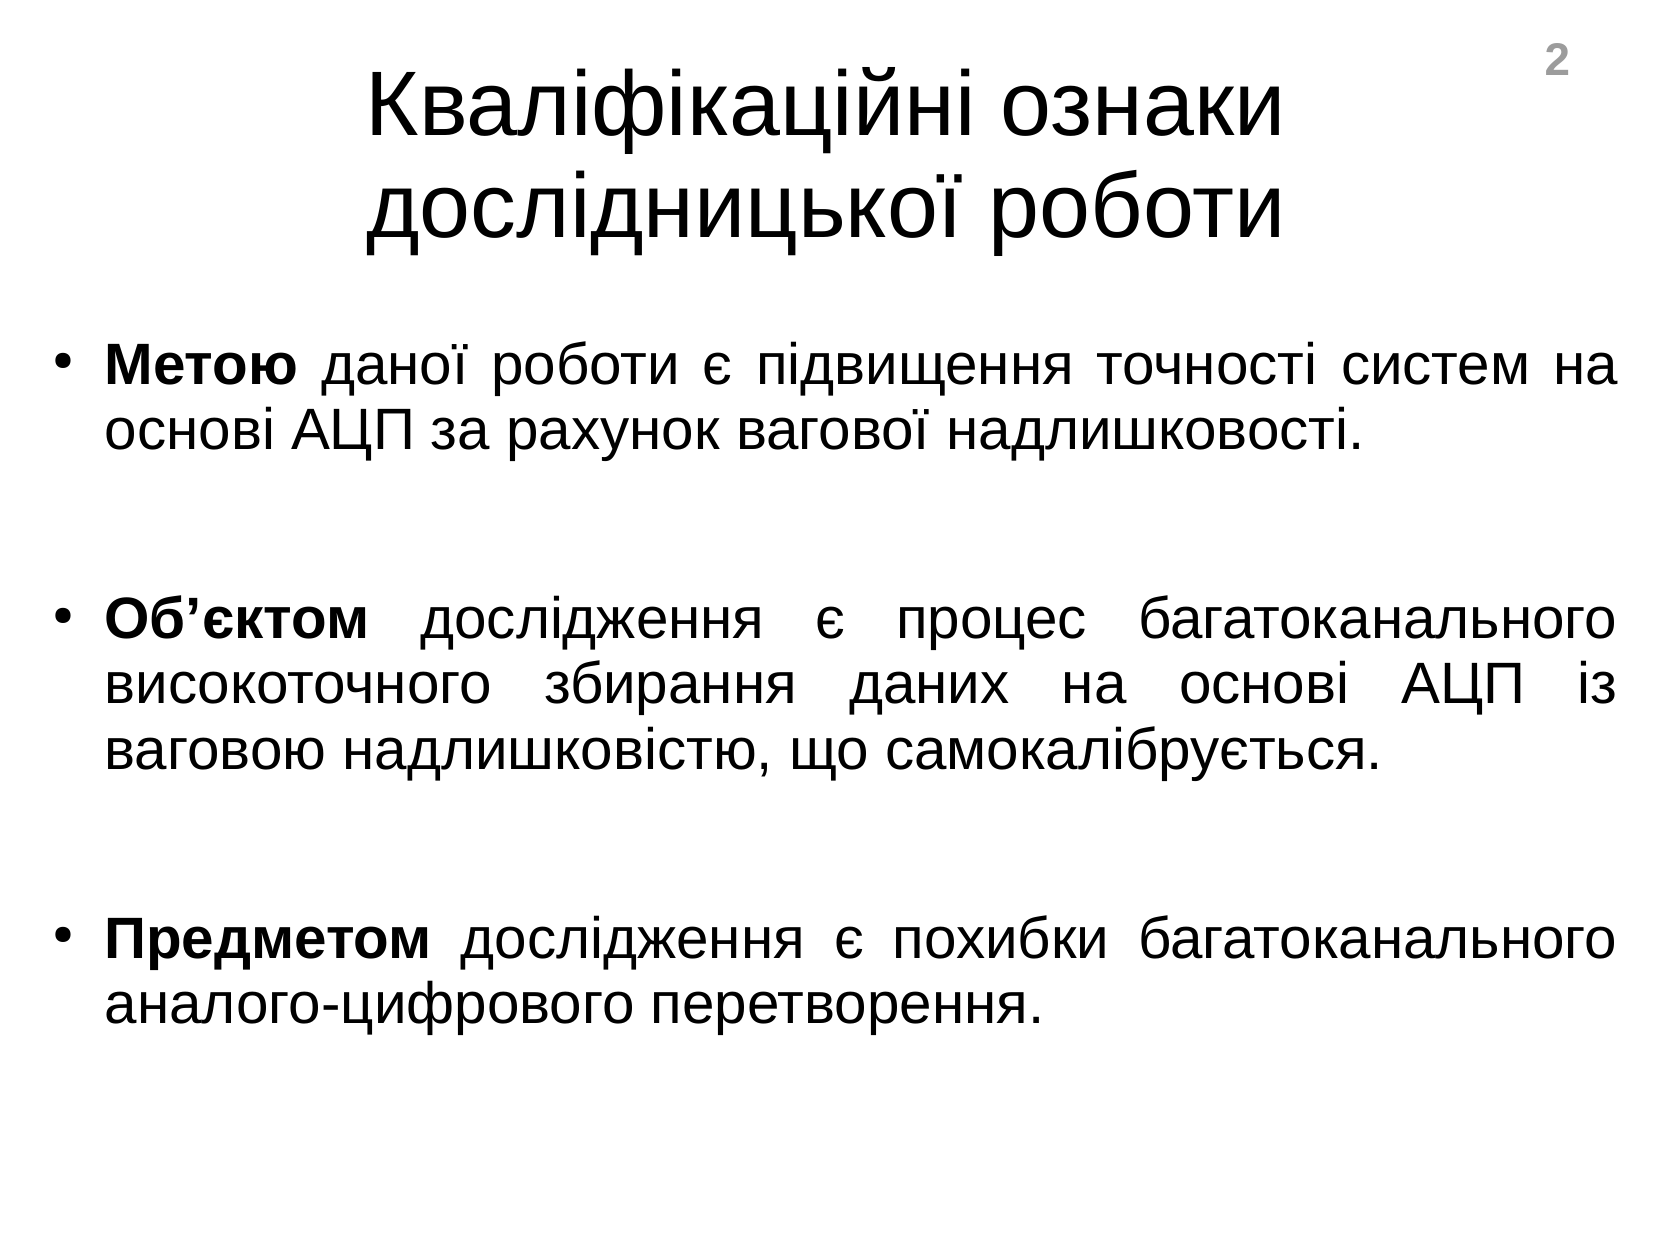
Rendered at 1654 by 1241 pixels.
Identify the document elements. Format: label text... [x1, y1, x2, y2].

text_box Кваліфікаційні ознаки дослідницької роботи [82, 47, 1571, 259]
text_box Метою даної роботи є підвищення точності систем на основі АЦП за рахунок вагової надлишковості. Об’єктом дослідження є процес багатоканального високоточного збирання даних на основі АЦП із ваговою надлишковістю, що самокалібрується. Предметом дослідження є похибки багатоканального аналого-цифрового перетворення. [35, 327, 1619, 1223]
